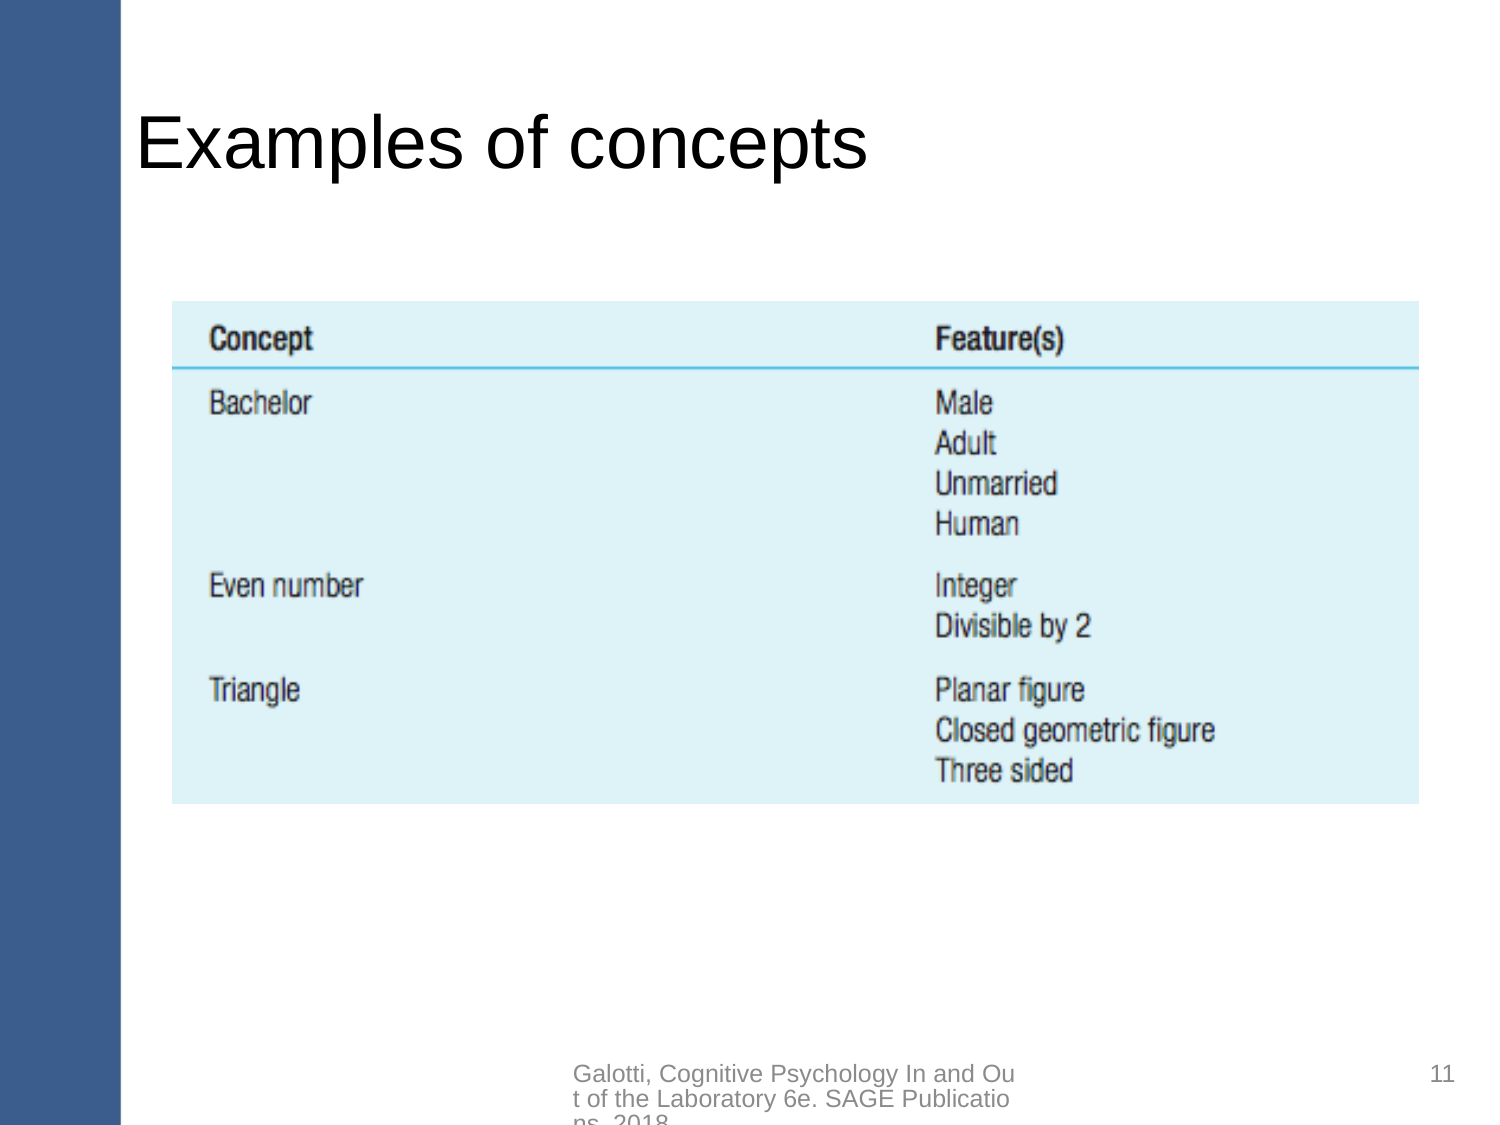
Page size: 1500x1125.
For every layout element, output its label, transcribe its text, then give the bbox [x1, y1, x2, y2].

footer Galotti, Cognitive Psychology In and Out of the Laboratory 6e. SAGE Publications, 2018. [558, 1042, 1033, 1103]
title Examples of concepts [120, 45, 1471, 233]
picture [0, 0, 1500, 1125]
slide_number 11 [1120, 1042, 1471, 1103]
